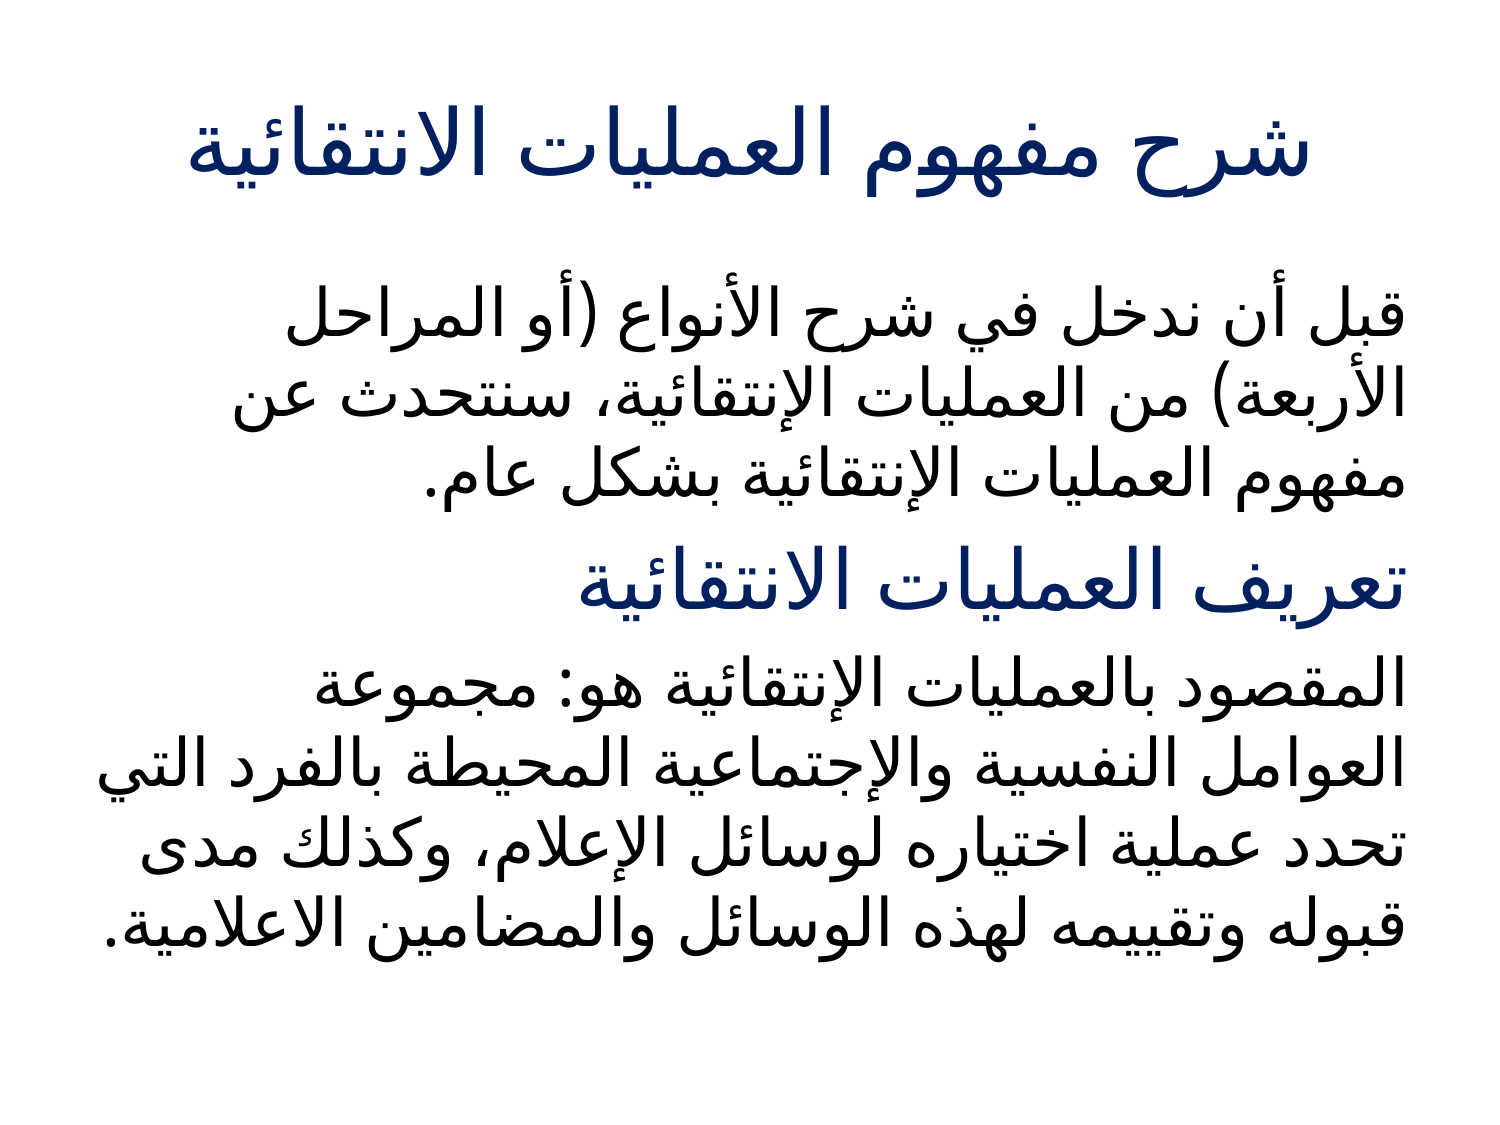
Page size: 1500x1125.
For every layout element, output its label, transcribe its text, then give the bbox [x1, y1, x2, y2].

list قبل أن ندخل في شرح الأنواع (أو المراحل الأربعة) من العمليات الإنتقائية، سنتحدث عن مفهوم العمليات الإنتقائية بشكل عام. تعريف العمليات الانتقائية المقصود بالعمليات الإنتقائية هو: مجموعة العوامل النفسية والإجتماعية المحيطة بالفرد التي تحدد عملية اختياره لوسائل الإعلام، وكذلك مدى قبوله وتقييمه لهذه الوسائل والمضامين الاعلامية. [75, 262, 1425, 1005]
title شرح مفهوم العمليات الانتقائية [75, 45, 1425, 233]
